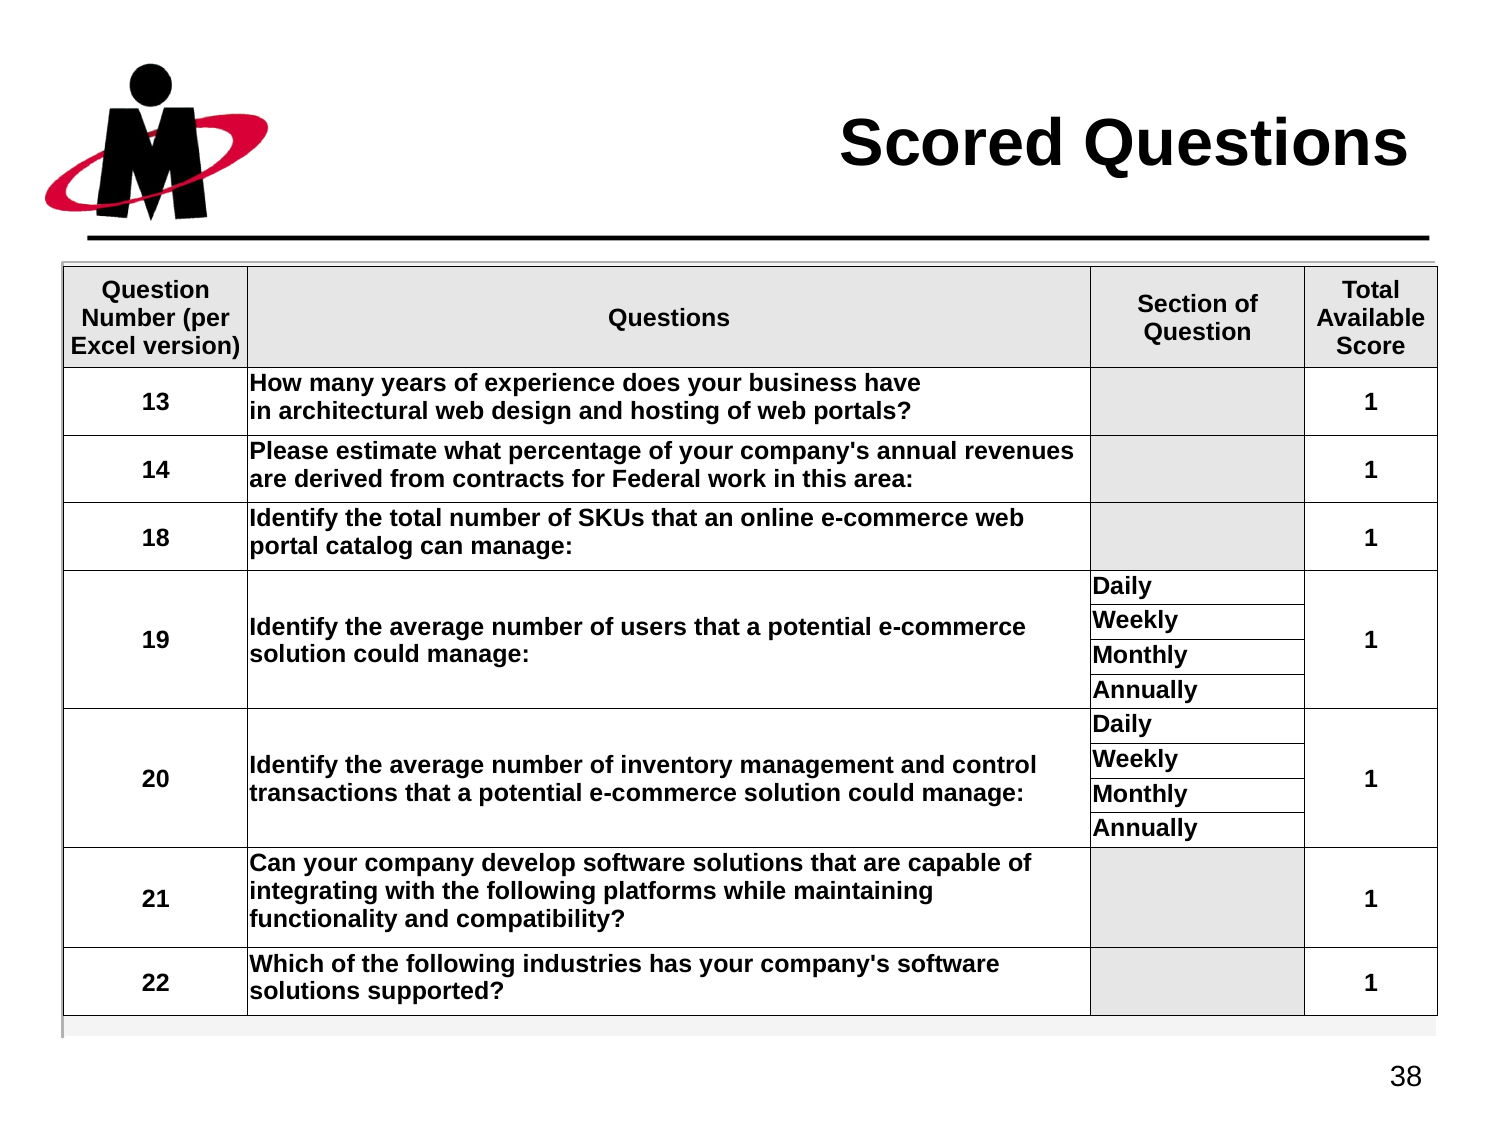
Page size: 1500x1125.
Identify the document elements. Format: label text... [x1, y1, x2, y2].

table_cell 22 [64, 948, 247, 1015]
table_cell Monthly [1091, 779, 1304, 812]
table_cell 1 [1305, 503, 1437, 570]
table_cell 13 [64, 368, 247, 435]
picture [27, 44, 283, 251]
table_cell Daily [1091, 571, 1304, 604]
table_header Section of Question [1091, 267, 1304, 367]
table_cell Weekly [1091, 744, 1304, 778]
table_cell 21 [64, 848, 247, 947]
table_cell 1 [1305, 368, 1437, 435]
table_cell Weekly [1091, 605, 1304, 639]
table_header Questions [248, 267, 1090, 367]
table_cell Can your company develop software solutions that are capable of integrating with the following platforms while maintaining functionality and compatibility? [248, 848, 1090, 947]
table_cell 1 [1305, 848, 1437, 947]
table_cell 20 [64, 709, 247, 847]
table_cell [1091, 503, 1304, 570]
table_cell 1 [1305, 436, 1437, 502]
title Scored Questions [367, 44, 1426, 233]
table_cell 14 [64, 436, 247, 502]
table_cell Identify the total number of SKUs that an online e-commerce web portal catalog can manage: [248, 503, 1090, 570]
table_cell 19 [64, 571, 247, 708]
table_cell [1091, 948, 1304, 1015]
table_cell Annually [1091, 675, 1304, 708]
table_cell [1091, 368, 1304, 435]
slide_number 38 [1124, 1036, 1438, 1113]
table_cell Which of the following industries has your company's software solutions supported? [248, 948, 1090, 1015]
table_cell Identify the average number of users that a potential e-commerce solution could manage: [248, 571, 1090, 708]
table_cell Monthly [1091, 640, 1304, 674]
table_cell 1 [1305, 948, 1437, 1015]
table_cell How many years of experience does your business have in architectural web design and hosting of web portals? [248, 368, 1090, 435]
table_cell [1091, 436, 1304, 502]
table_cell Daily [1091, 709, 1304, 743]
table_cell 1 [1305, 709, 1437, 847]
table_cell 18 [64, 503, 247, 570]
table_cell [1091, 848, 1304, 947]
table_cell 1 [1305, 571, 1437, 708]
table_header Total Available Score [1305, 267, 1437, 367]
table_cell Identify the average number of inventory management and control transactions that a potential e-commerce solution could manage: [248, 709, 1090, 847]
table_cell Annually [1091, 813, 1304, 847]
table_header Question Number (per Excel version) [64, 267, 247, 367]
table_cell Please estimate what percentage of your company's annual revenues are derived from contracts for Federal work in this area: [248, 436, 1090, 502]
